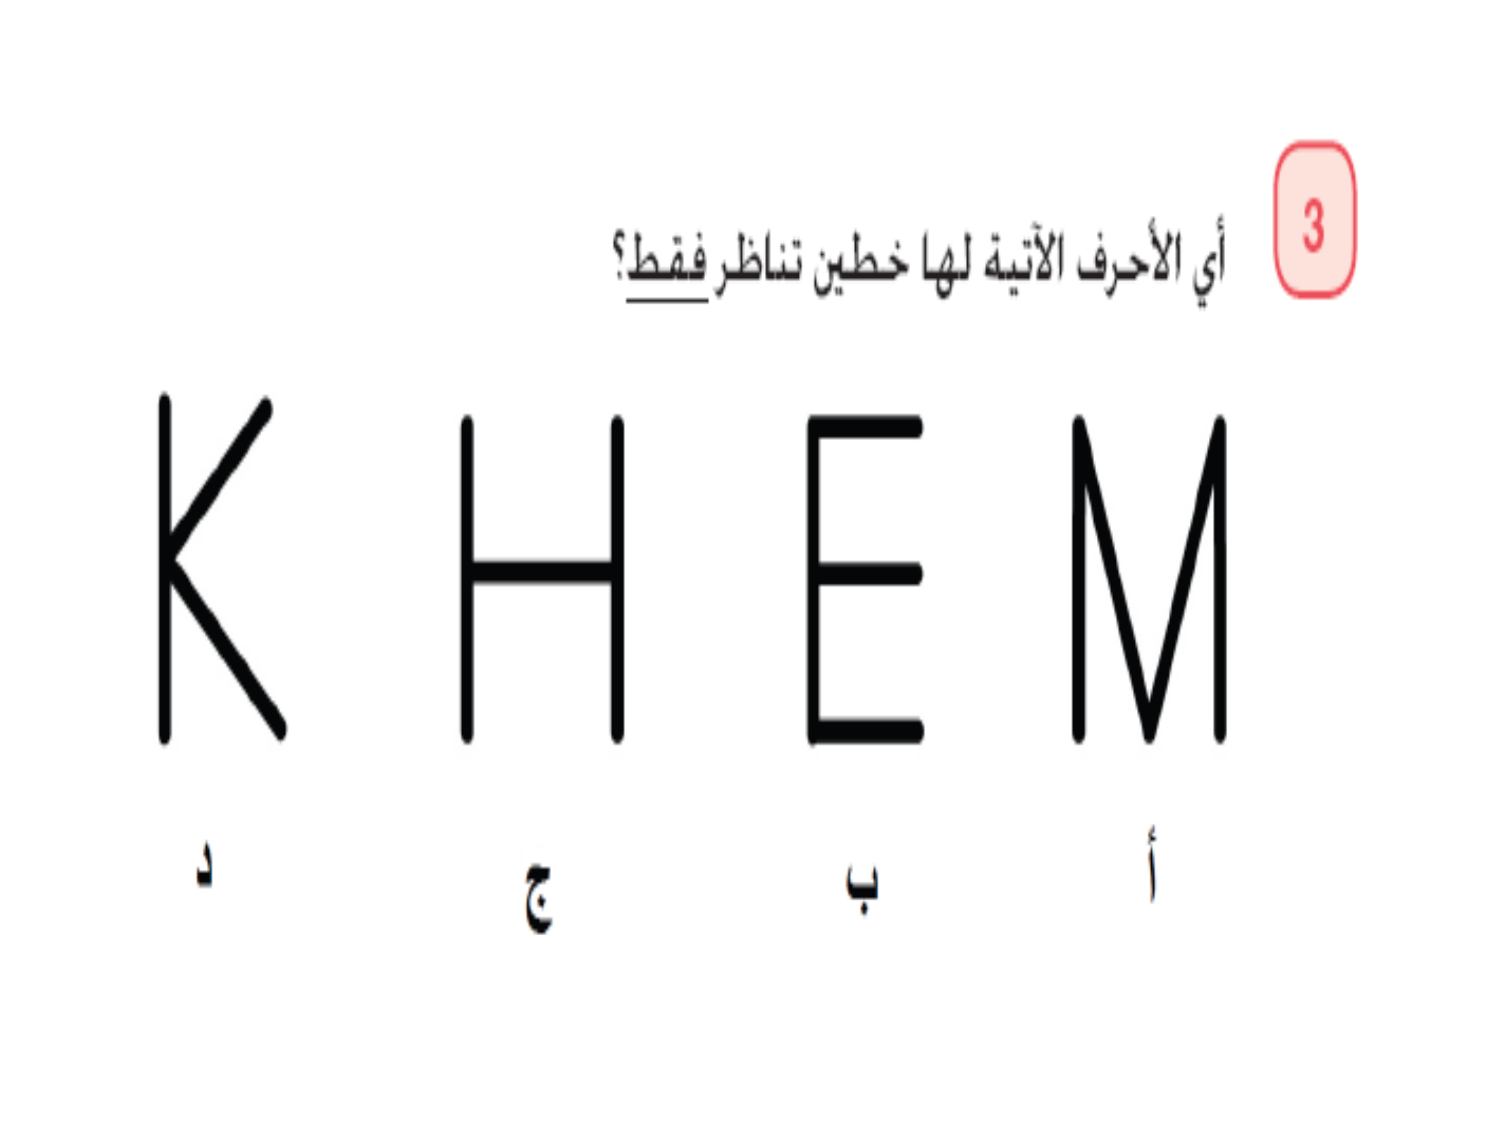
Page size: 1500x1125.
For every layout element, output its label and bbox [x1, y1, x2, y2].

list [99, 99, 1363, 1001]
